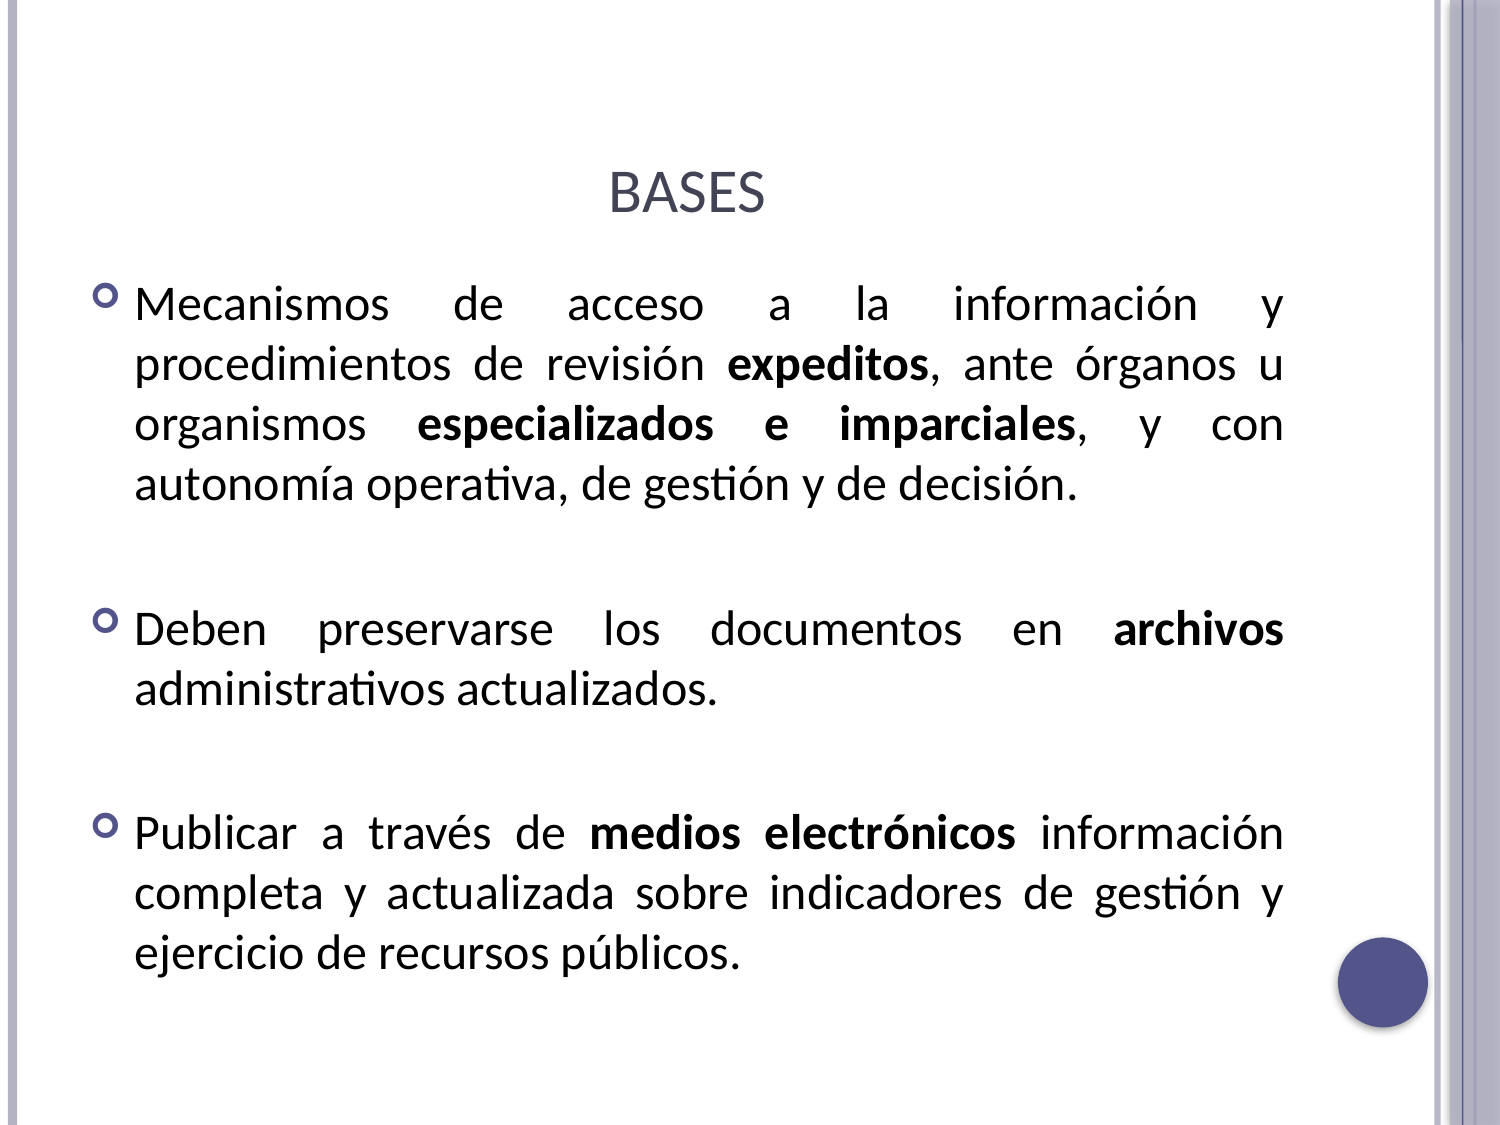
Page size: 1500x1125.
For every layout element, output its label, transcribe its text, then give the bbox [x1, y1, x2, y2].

title Bases [75, 45, 1300, 233]
list Mecanismos de acceso a la información y procedimientos de revisión expeditos, ante órganos u organismos especializados e imparciales, y con autonomía operativa, de gestión y de decisión. Deben preservarse los documentos en archivos administrativos actualizados. Publicar a través de medios electrónicos información completa y actualizada sobre indicadores de gestión y ejercicio de recursos públicos. [75, 262, 1300, 1062]
